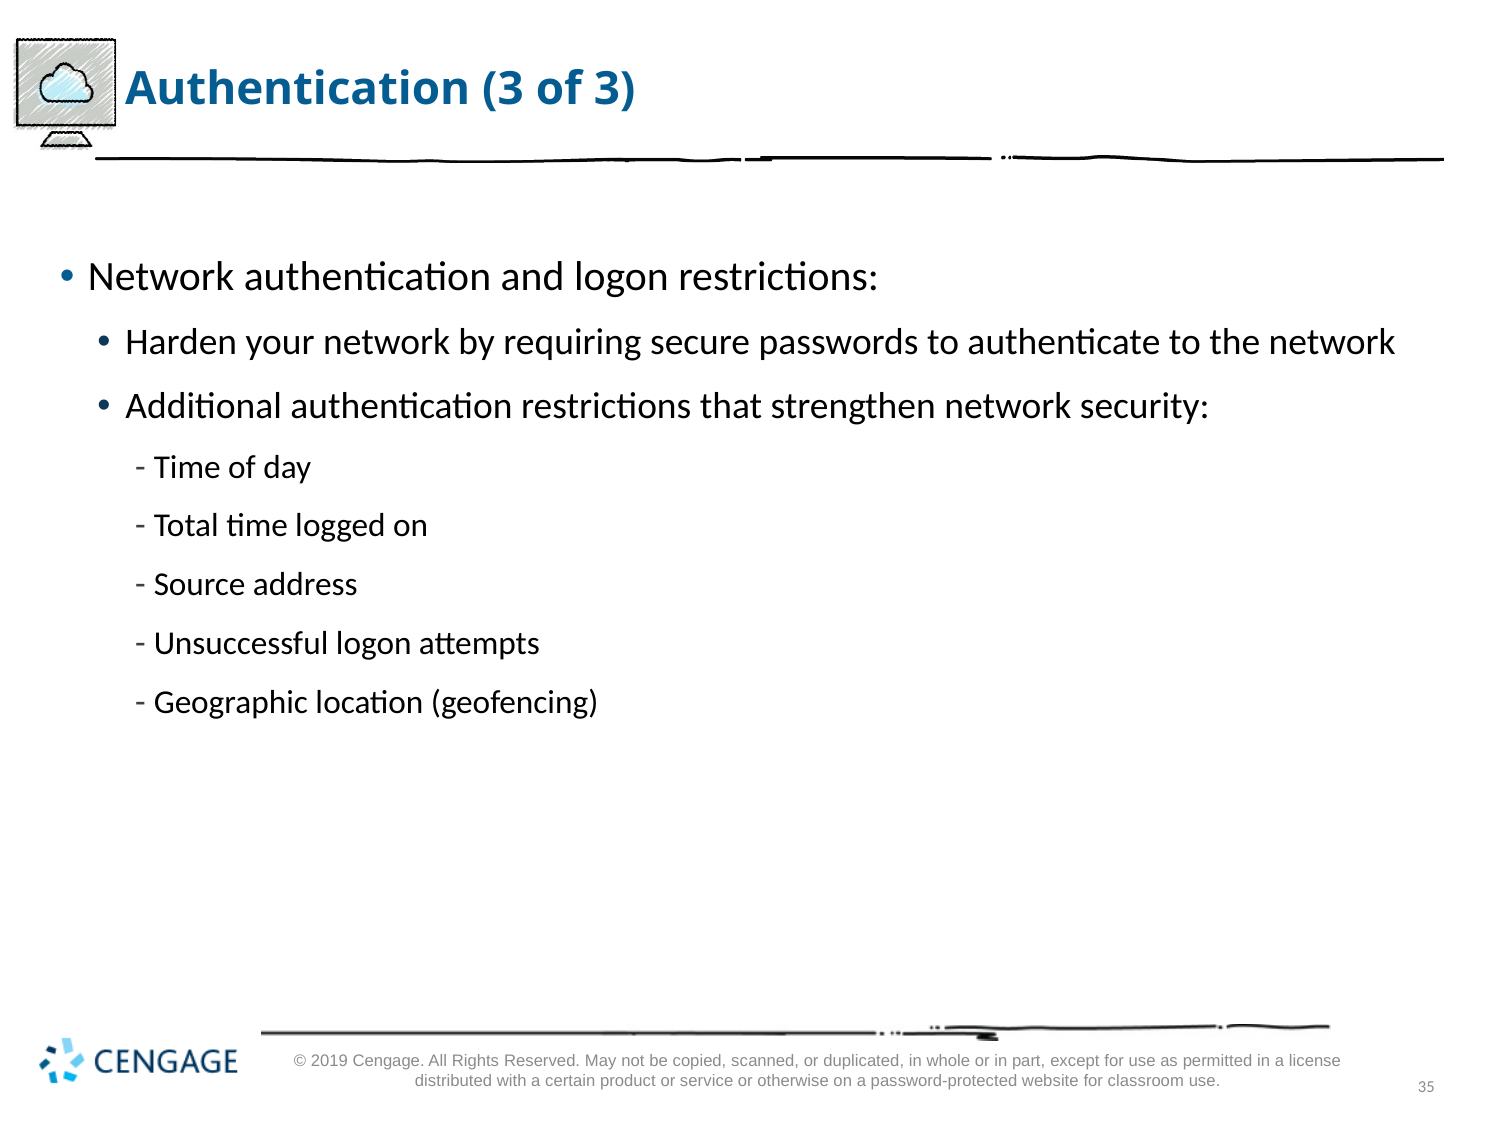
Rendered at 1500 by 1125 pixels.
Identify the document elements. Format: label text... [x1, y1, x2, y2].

picture [19, 1024, 250, 1096]
picture [13, 36, 117, 151]
picture [261, 1024, 1331, 1041]
list Network authentication and logon restrictions: Harden your network by requiring secure passwords to authenticate to the network Additional authentication restrictions that strengthen network security: Time of day Total time logged on Source address Unsuccessful logon attempts Geographic location (geofencing) [59, 252, 1441, 726]
footer © 2019 Cengage. All Rights Reserved. May not be copied, scanned, or duplicated, in whole or in part, except for use as permitted in a license distributed with a certain product or service or otherwise on a password-protected website for classroom use. [262, 1050, 1375, 1091]
picture [95, 155, 1444, 163]
title Authentication (3 of 3) [125, 66, 1442, 116]
